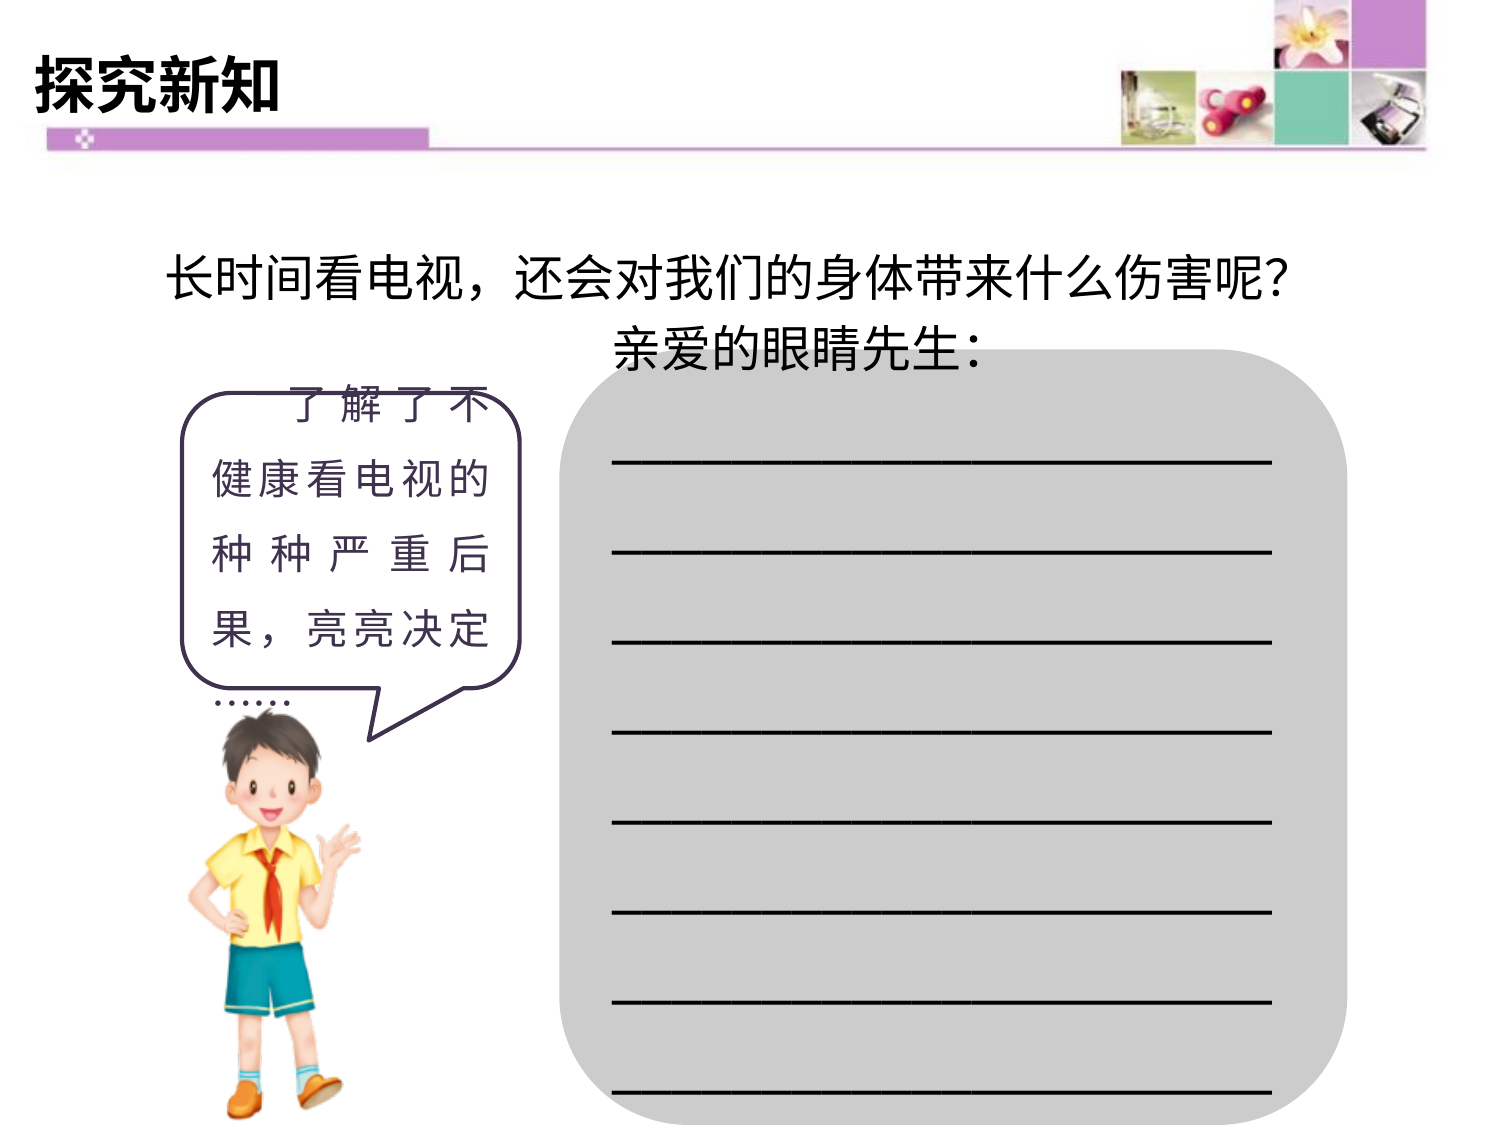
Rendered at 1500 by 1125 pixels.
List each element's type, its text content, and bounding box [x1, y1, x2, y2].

text_box 亲爱的眼睛先生： ____________________________________________________________________________________________________________________________________________________________________________________ [557, 347, 1350, 1125]
title 探究新知 [18, 38, 1483, 119]
picture [0, 0, 1500, 1125]
text_box 长时间看电视，还会对我们的身体带来什么伤害呢？ [49, 208, 1450, 339]
text_box 了解了不健康看电视的种种严重后果，亮亮决定…… [179, 390, 522, 742]
